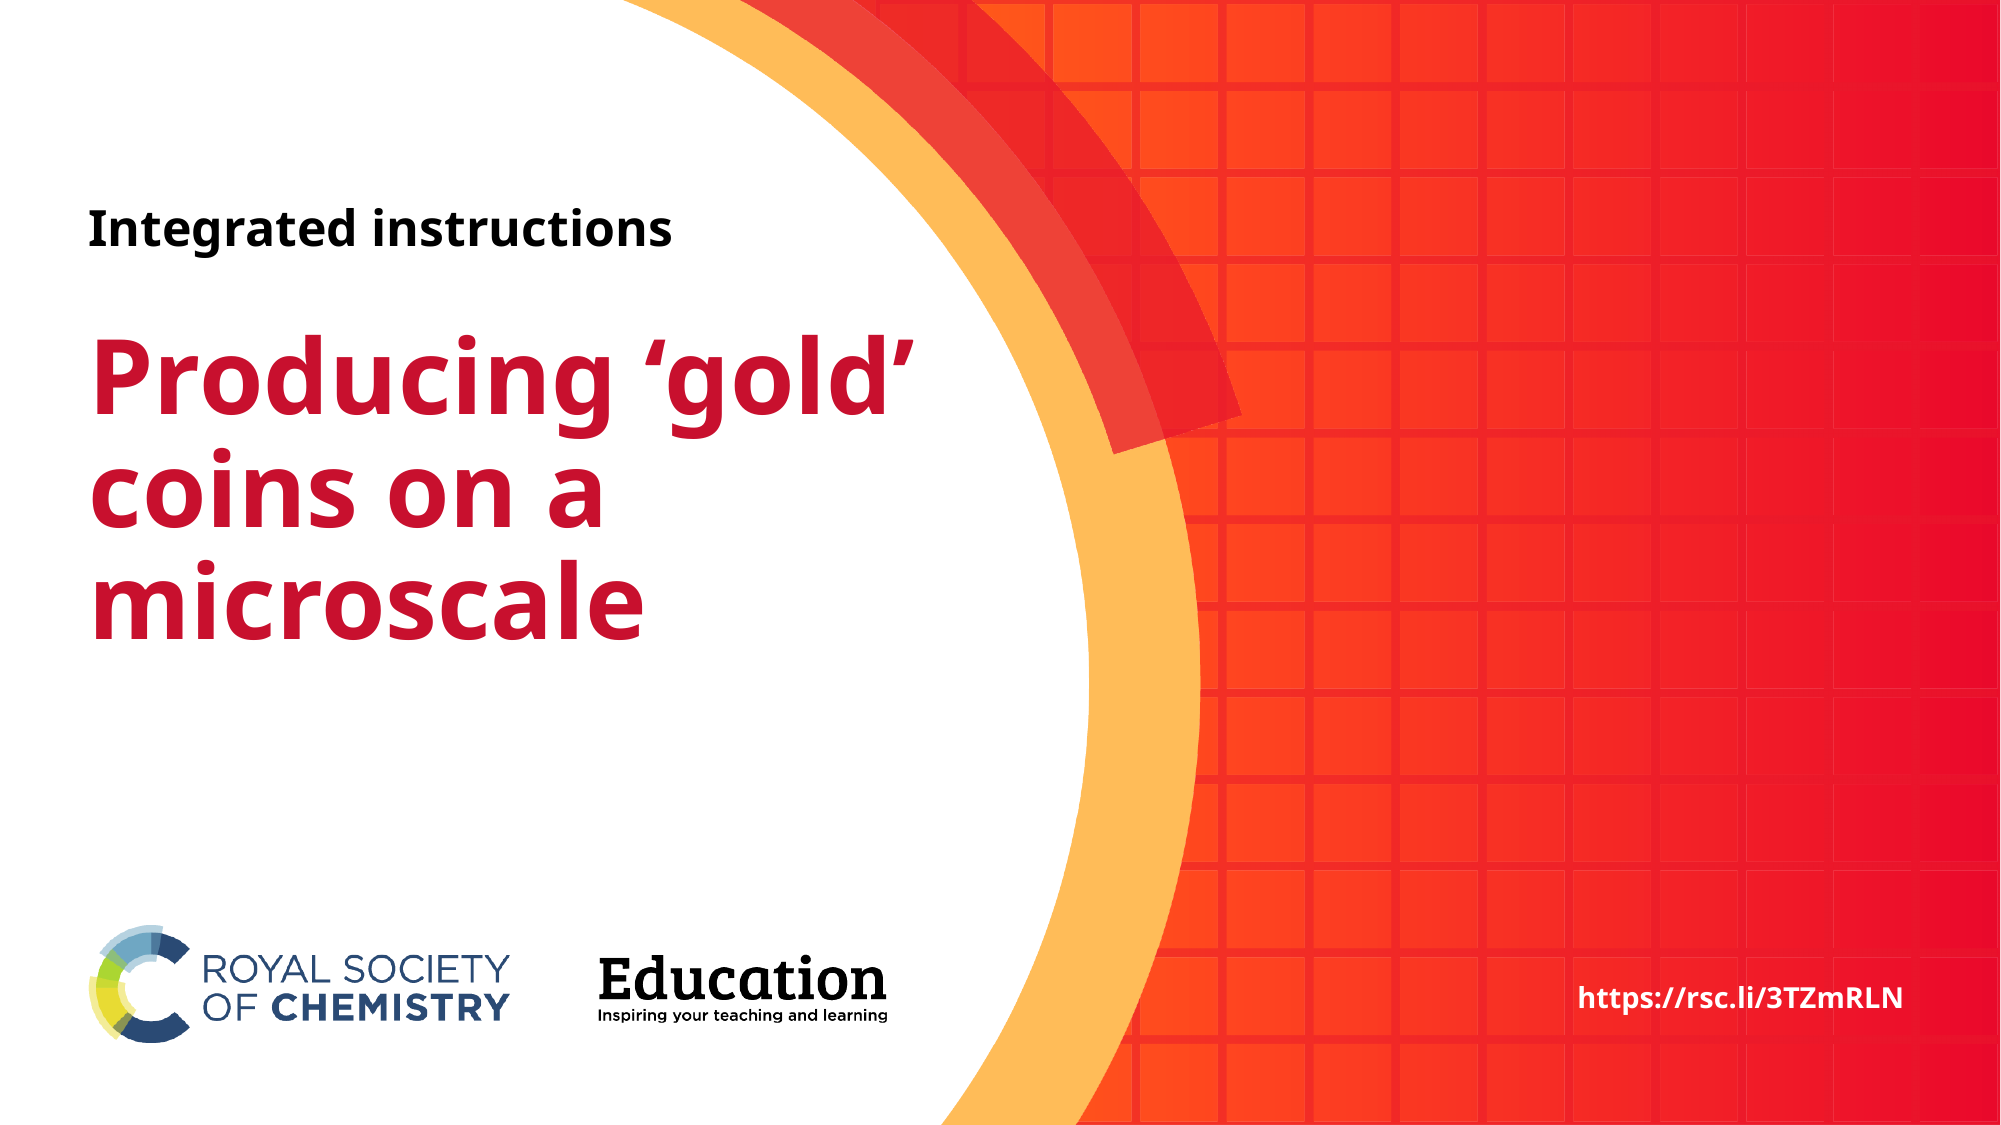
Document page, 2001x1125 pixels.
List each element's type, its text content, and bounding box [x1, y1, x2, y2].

subtitle Producing ‘gold’ coins on a microscale [88, 324, 945, 727]
picture [0, 0, 2001, 1125]
title Integrated instructions [88, 203, 945, 259]
